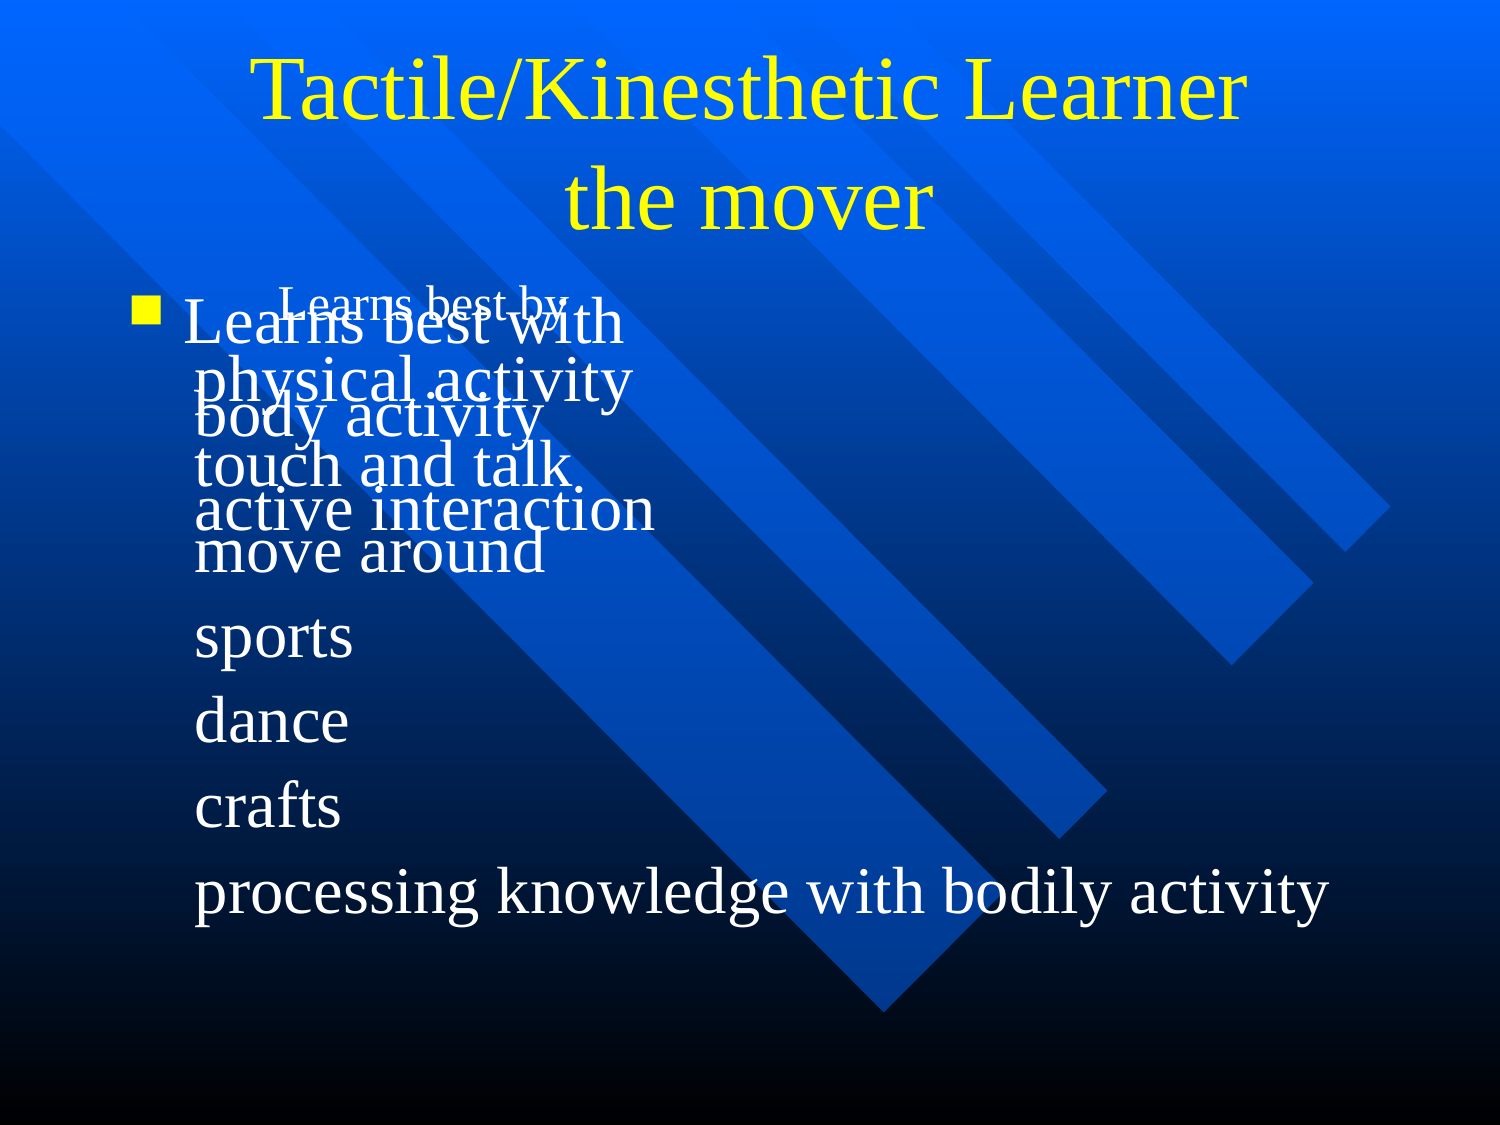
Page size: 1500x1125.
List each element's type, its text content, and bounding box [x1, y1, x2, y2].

list Learns best with body activity active interaction [111, 268, 1388, 1001]
title Tactile/Kinesthetic Learner the mover [112, 37, 1388, 238]
